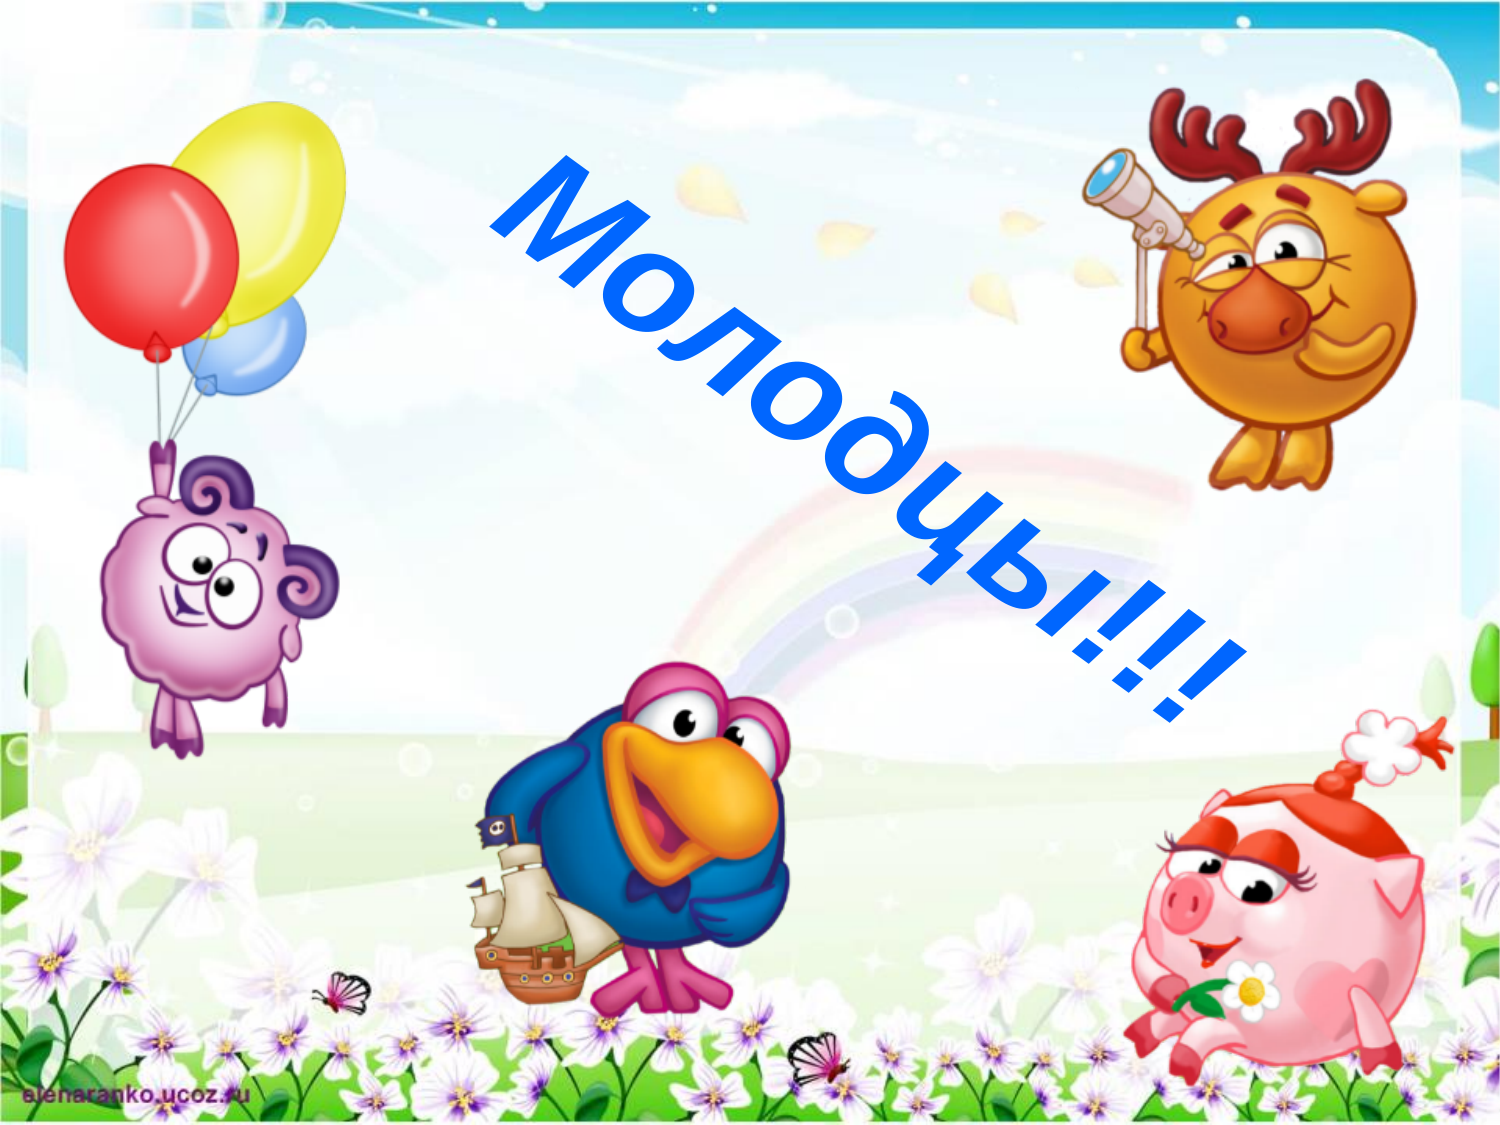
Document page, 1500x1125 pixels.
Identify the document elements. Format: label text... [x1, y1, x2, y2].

picture [0, 0, 1500, 1125]
text_box Молодцы!!! [453, 89, 1293, 730]
